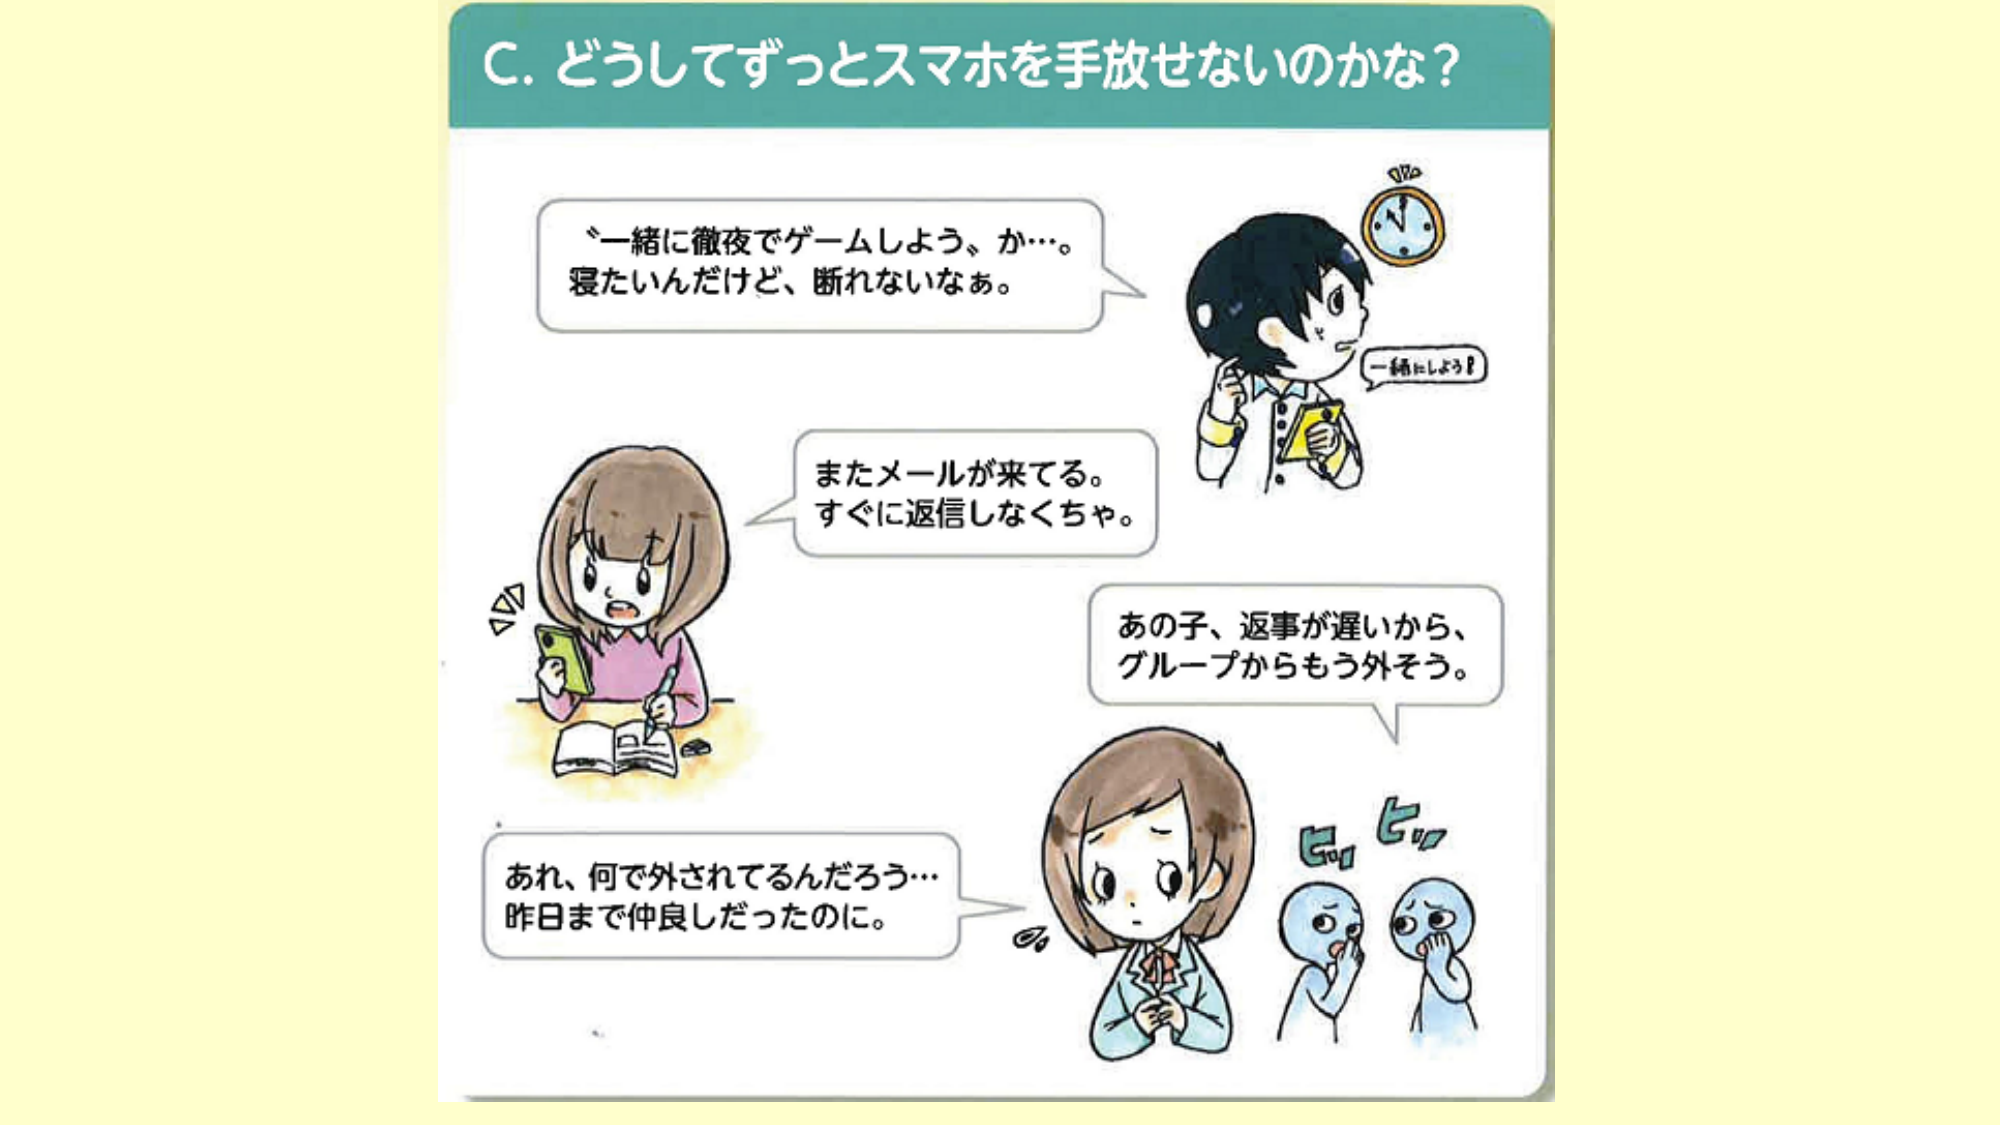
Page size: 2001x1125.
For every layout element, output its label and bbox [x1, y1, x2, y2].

picture [438, 0, 1555, 1102]
